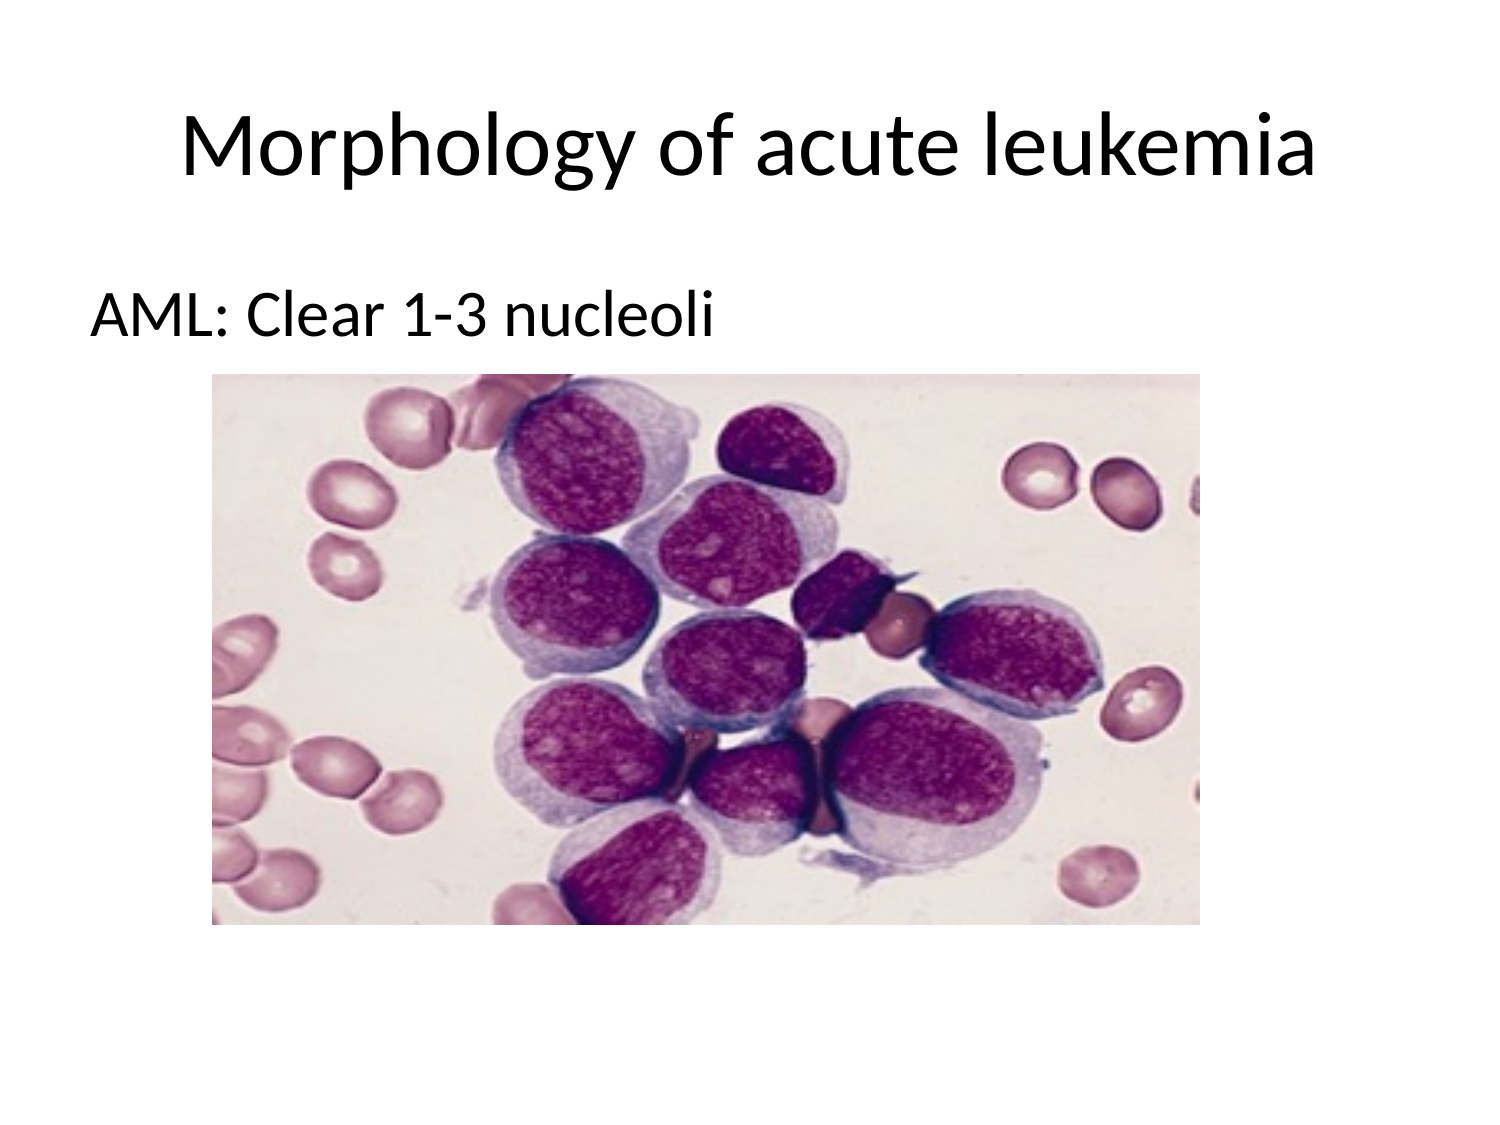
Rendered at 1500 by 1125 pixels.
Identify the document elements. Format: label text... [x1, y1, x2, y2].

list AML: Clear 1-3 nucleoli [75, 262, 1425, 1005]
title Morphology of acute leukemia [75, 45, 1425, 233]
picture [212, 374, 1201, 926]
